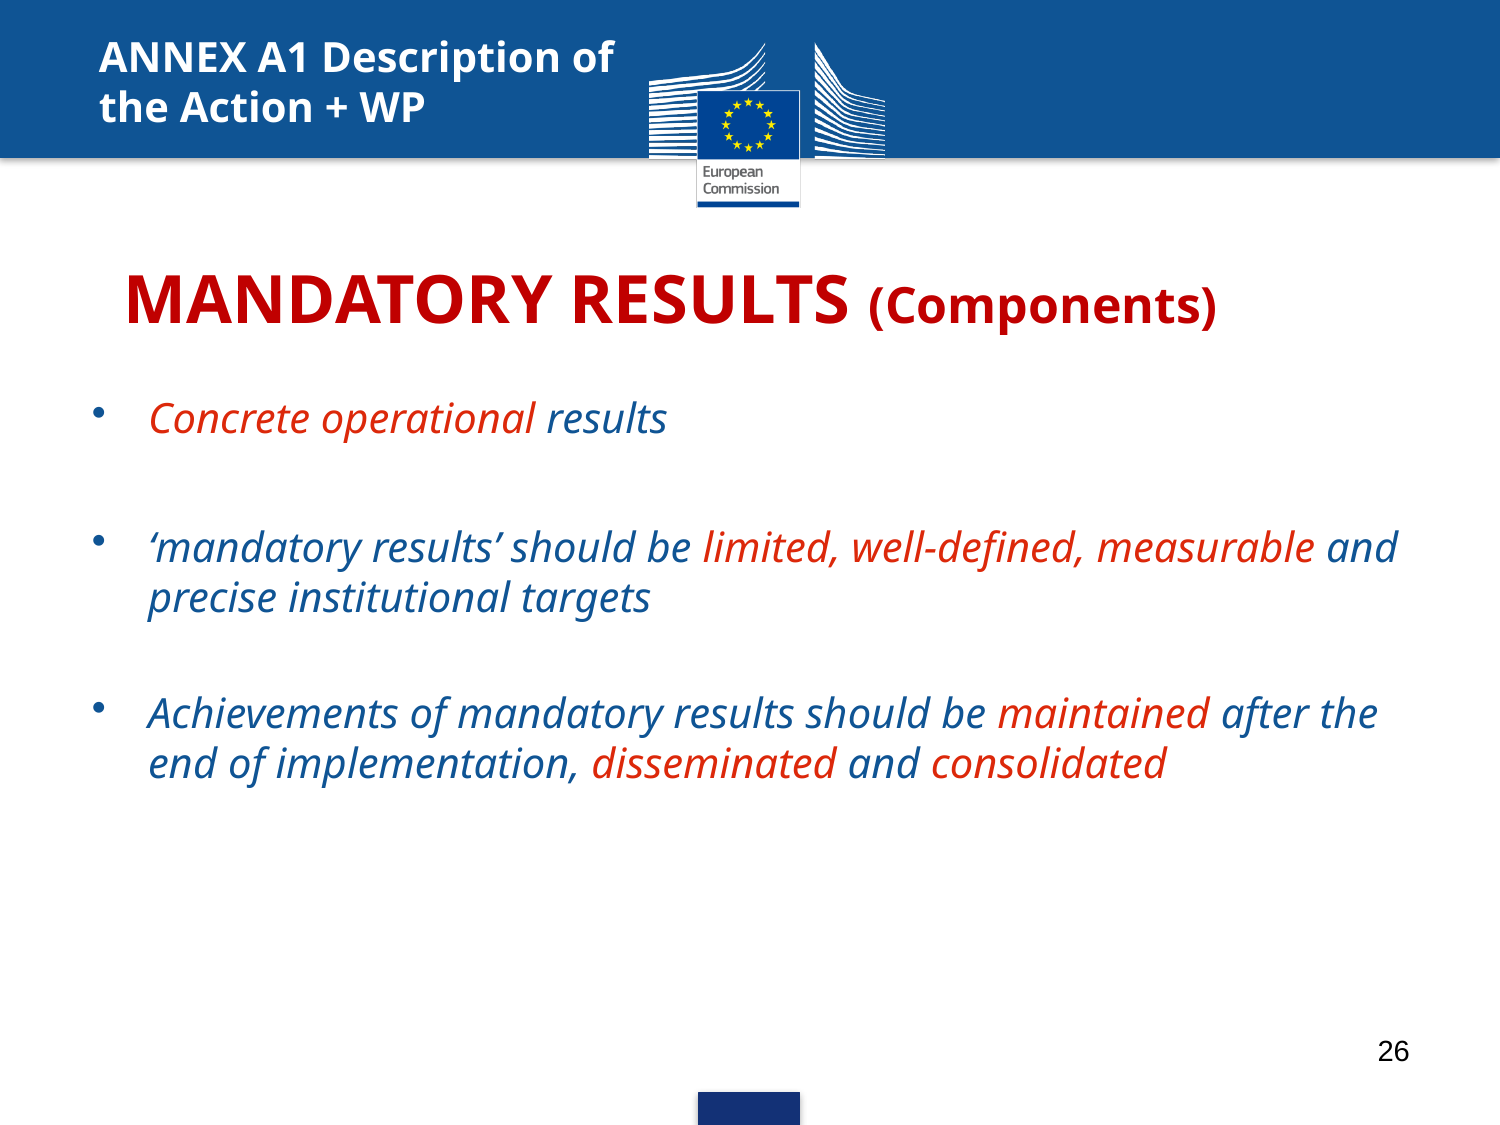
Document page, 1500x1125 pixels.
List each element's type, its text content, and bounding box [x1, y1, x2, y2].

slide_number 26 [1074, 1024, 1425, 1103]
list Concrete operational results ‘mandatory results’ should be limited, well-defined, measurable and precise institutional targets Achievements of mandatory results should be maintained after the end of implementation, disseminated and consolidated [76, 326, 1427, 1032]
text_box ANNEX A1 Description of the Action + WP [24, 37, 675, 125]
picture [649, 42, 885, 208]
title MANDATORY RESULTS (Components) [50, 212, 1438, 381]
